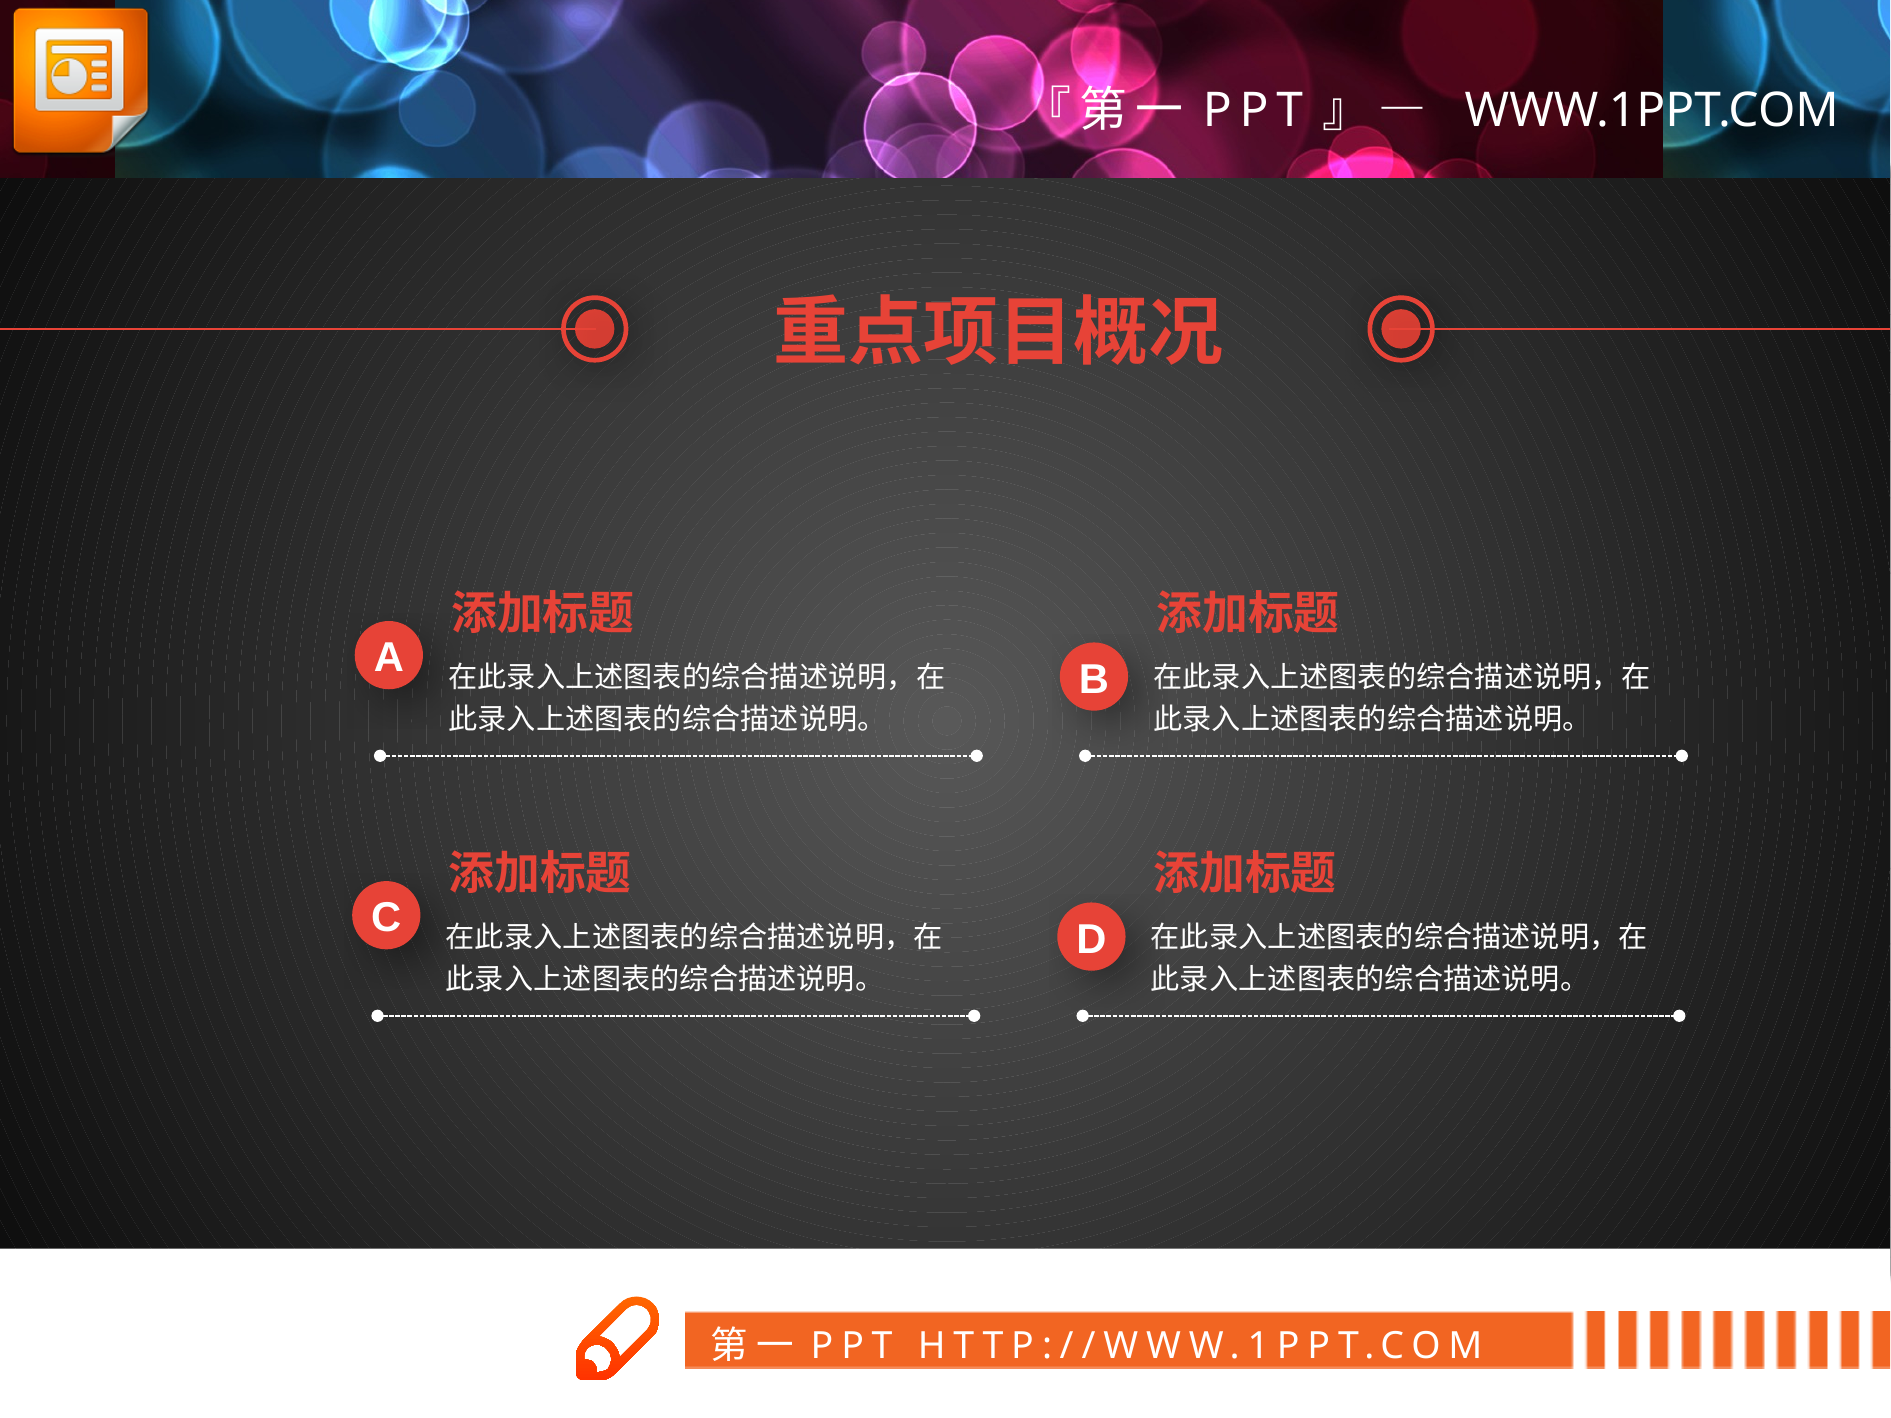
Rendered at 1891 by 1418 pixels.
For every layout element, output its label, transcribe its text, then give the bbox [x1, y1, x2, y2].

text_box 添加标题 [436, 575, 650, 643]
picture [685, 1311, 1891, 1369]
text_box A [271, 622, 506, 688]
text_box 在此录入上述图表的综合描述说明，在此录入上述图表的综合描述说明。 [1139, 903, 1680, 1003]
text_box 在此录入上述图表的综合描述说明，在此录入上述图表的综合描述说明。 [433, 643, 977, 743]
text_box B [976, 643, 1212, 709]
text_box 在此录入上述图表的综合描述说明，在此录入上述图表的综合描述说明。 [1139, 643, 1682, 743]
picture [0, 0, 1891, 178]
text_box D [974, 904, 1209, 969]
text_box 重点项目概况 [758, 275, 1239, 381]
text_box 添加标题 [1139, 835, 1353, 903]
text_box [1369, 297, 1891, 361]
text_box 添加标题 [1141, 575, 1355, 643]
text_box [0, 297, 627, 361]
text_box C [268, 882, 504, 948]
text_box 在此录入上述图表的综合描述说明，在此录入上述图表的综合描述说明。 [430, 903, 975, 1003]
text_box 添加标题 [433, 835, 648, 903]
